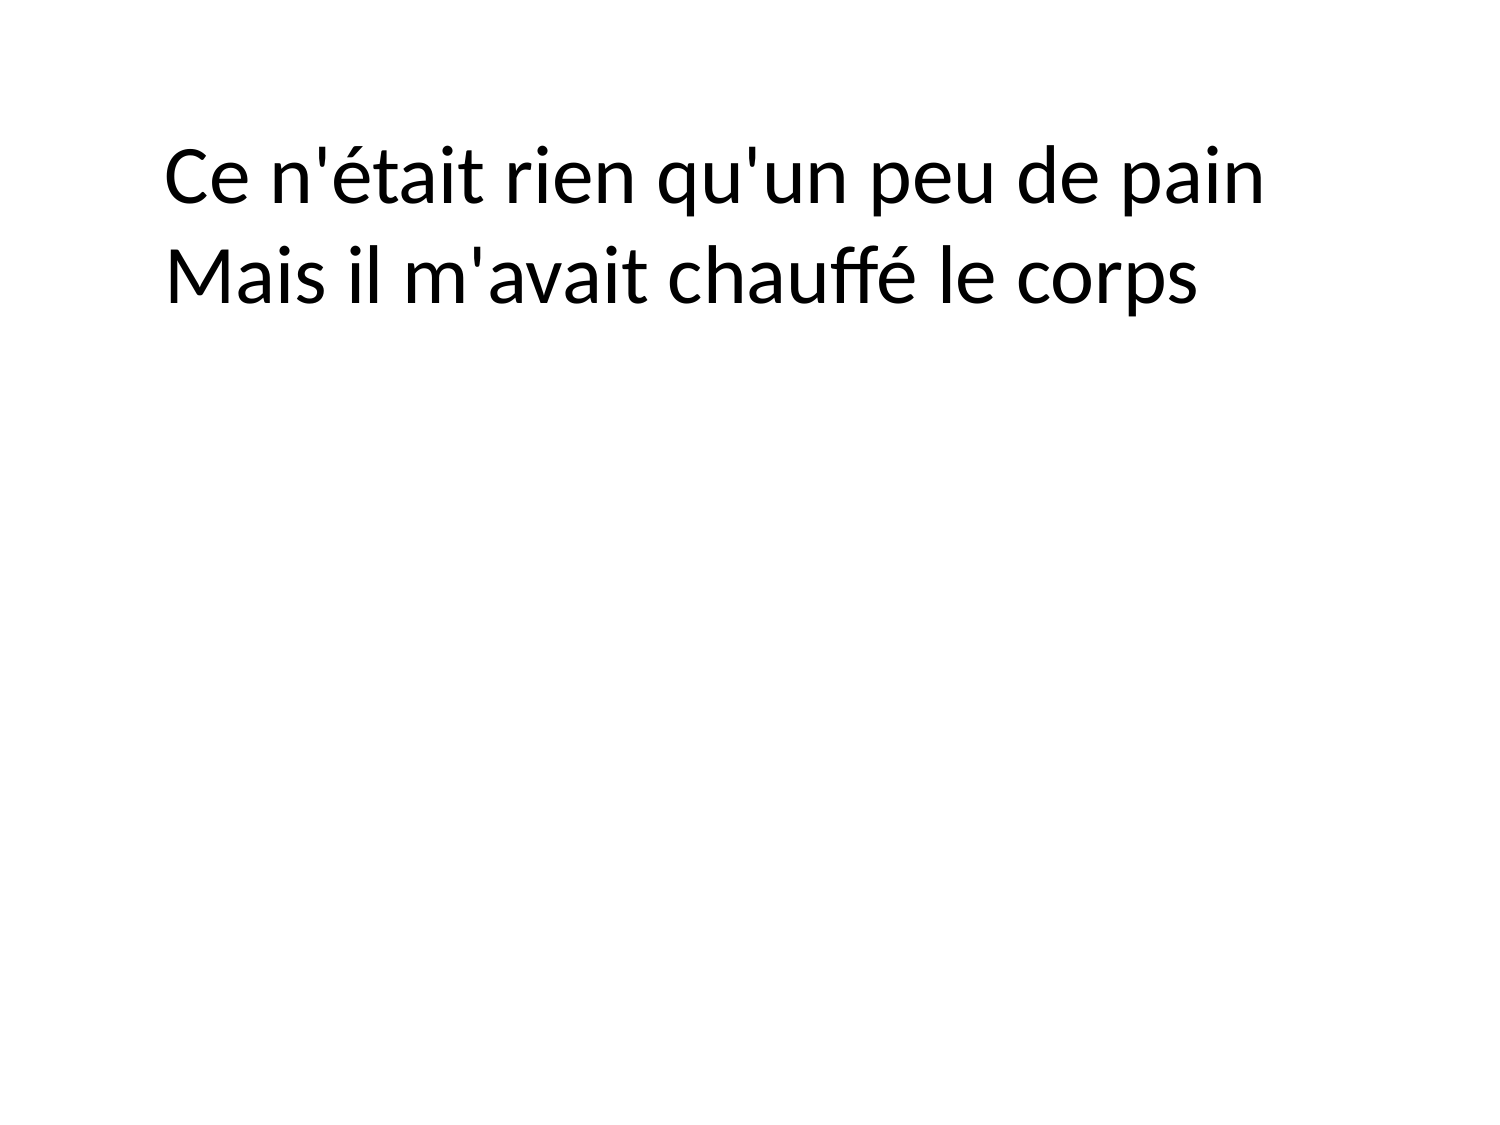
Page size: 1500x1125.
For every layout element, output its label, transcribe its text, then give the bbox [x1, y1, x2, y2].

text_box Ce n'était rien qu'un peu de pain Mais il m'avait chauffé le corps [150, 112, 1500, 528]
